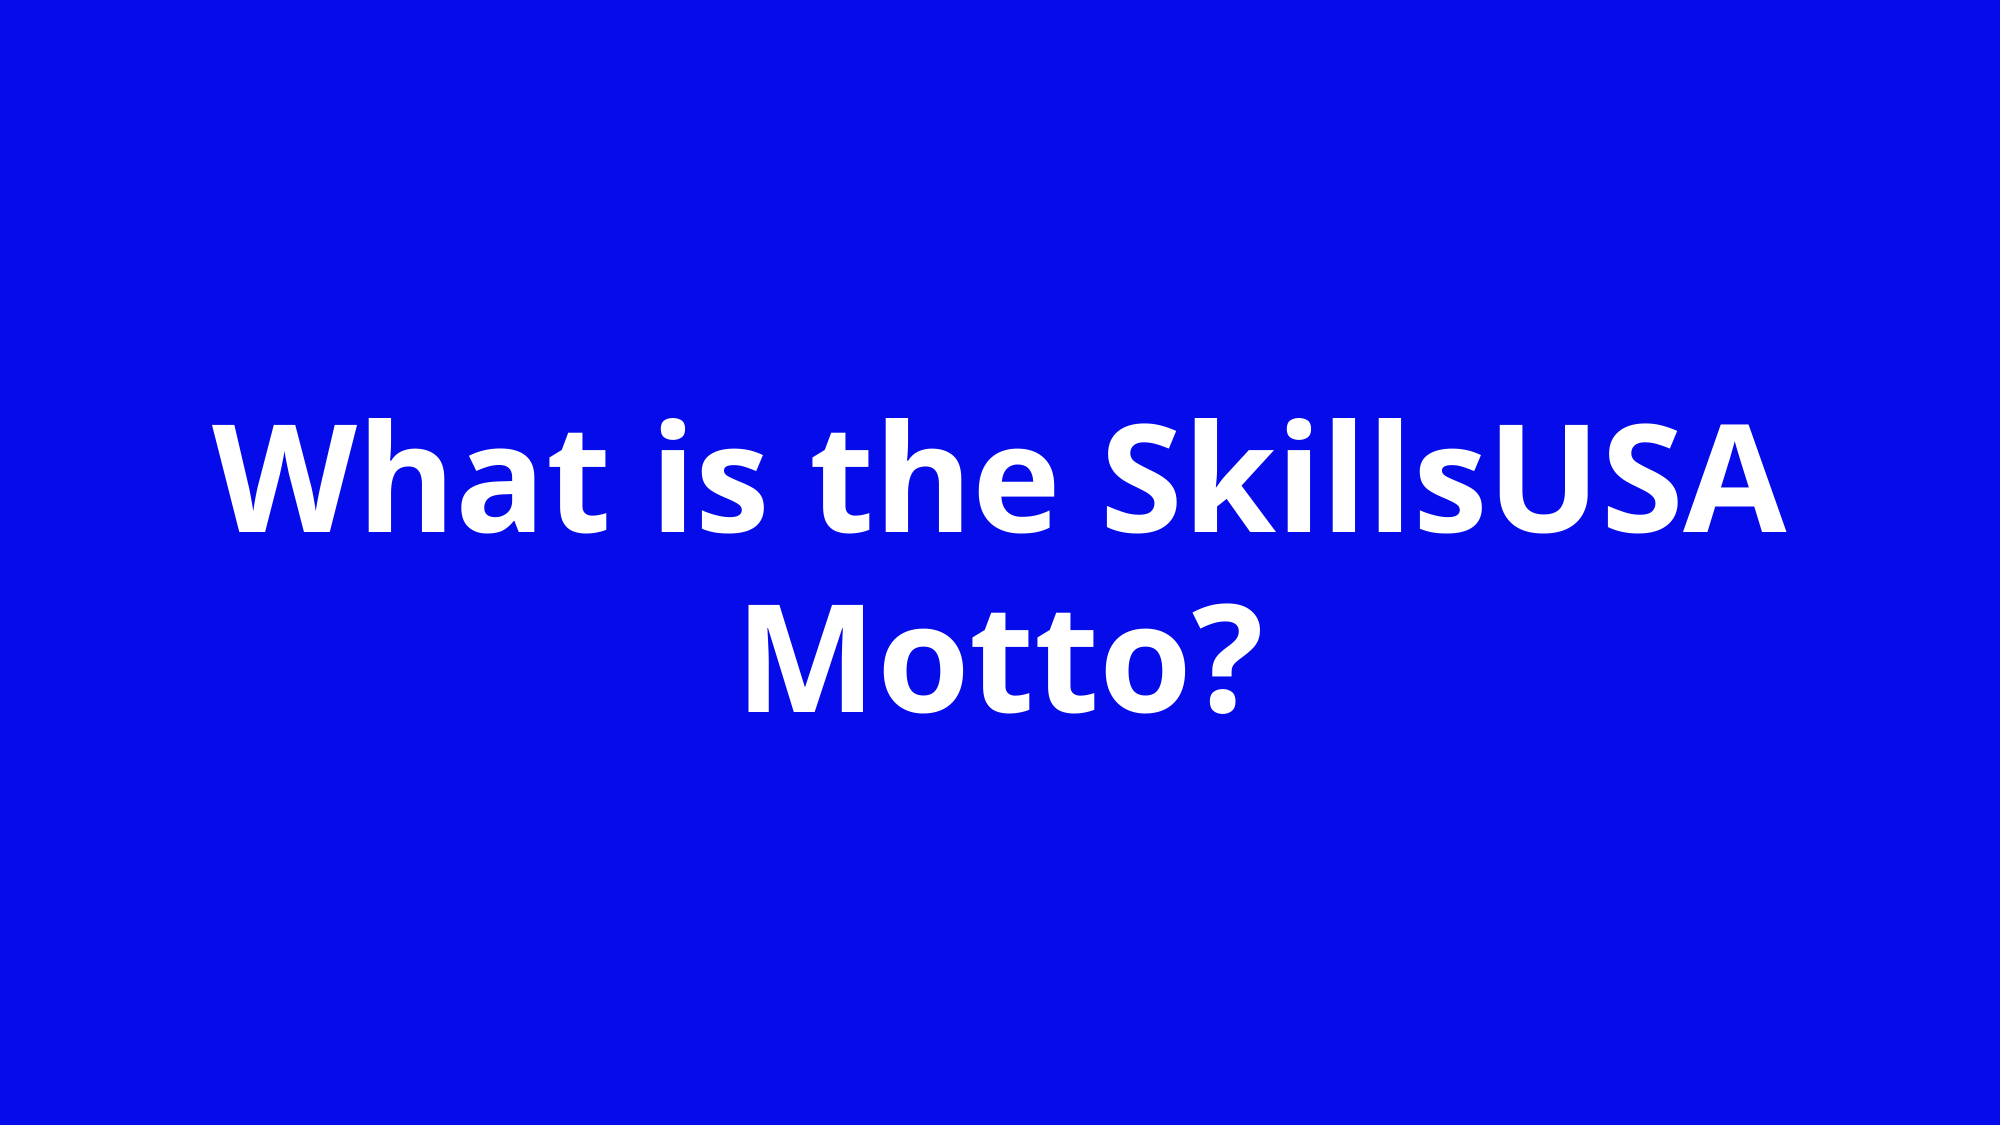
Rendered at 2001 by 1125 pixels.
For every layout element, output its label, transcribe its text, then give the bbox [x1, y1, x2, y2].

text_box What is the SkillsUSA Motto? [0, 0, 2000, 1125]
